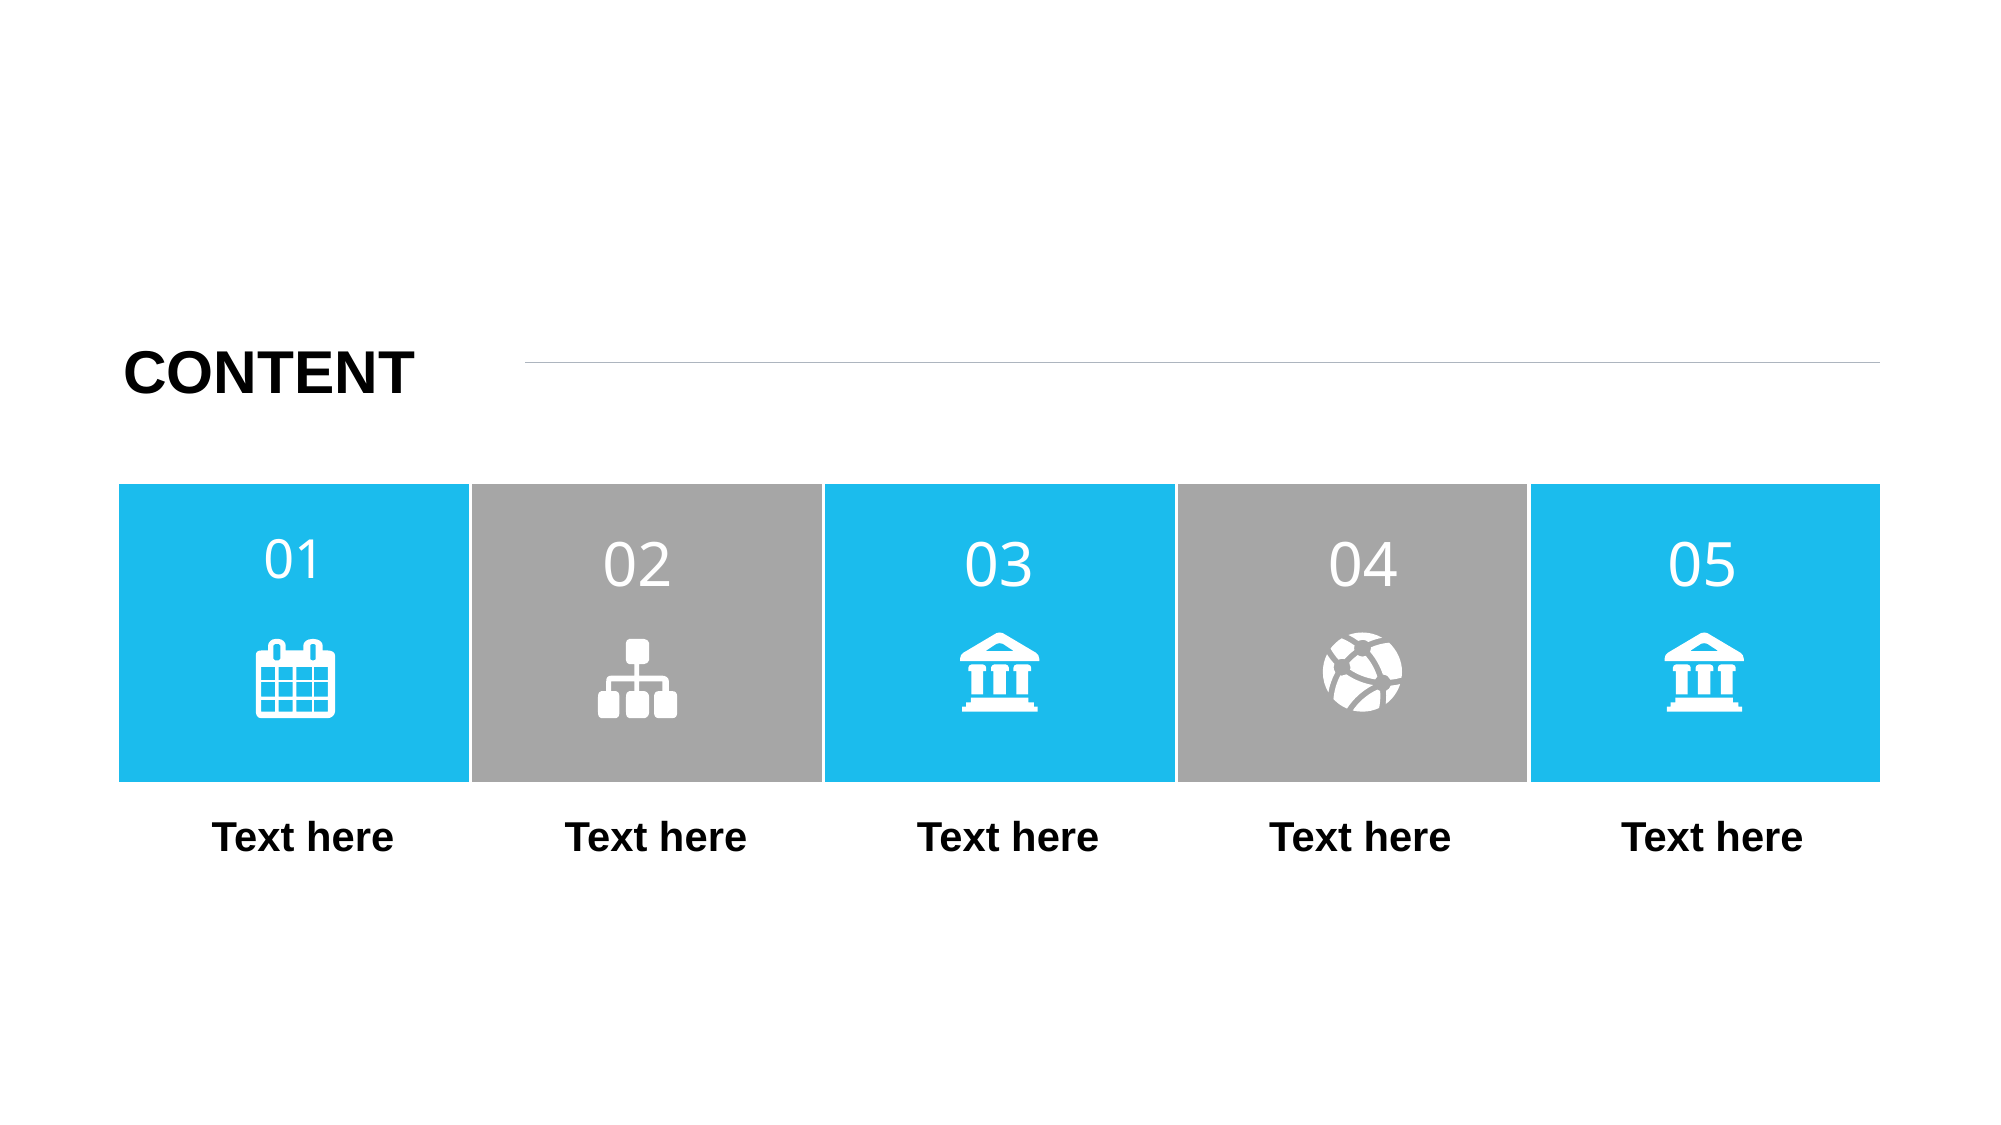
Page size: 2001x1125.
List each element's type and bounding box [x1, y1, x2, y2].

text_box [108, 325, 1883, 868]
